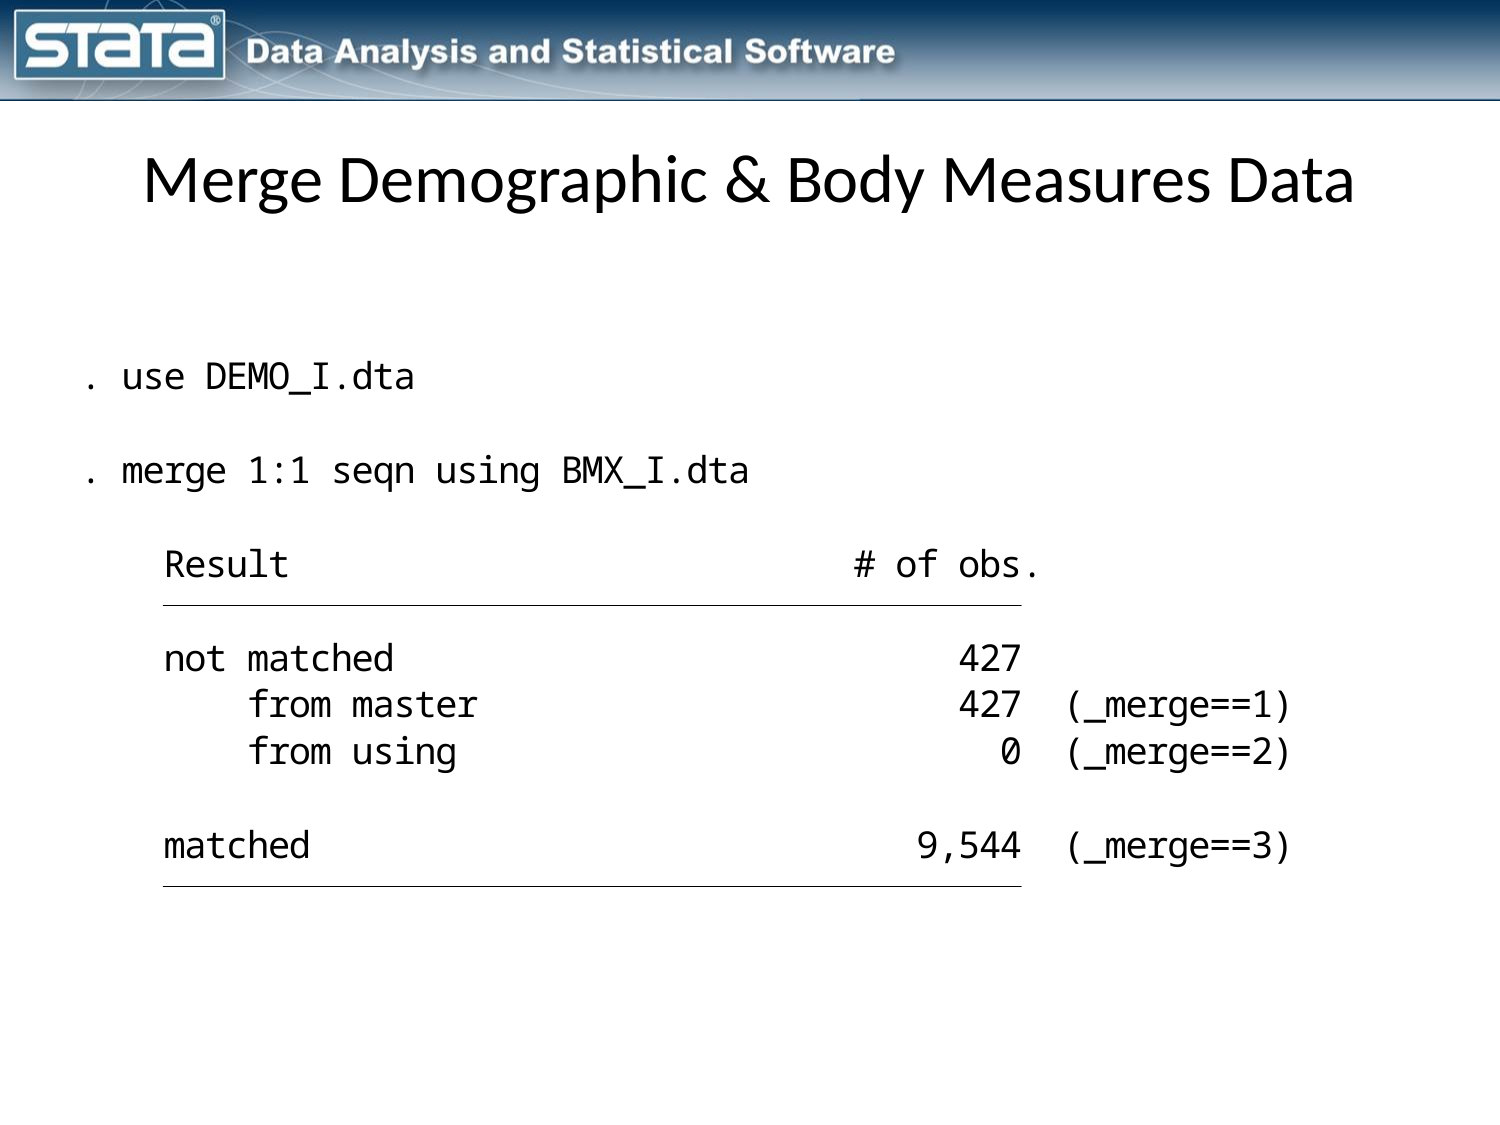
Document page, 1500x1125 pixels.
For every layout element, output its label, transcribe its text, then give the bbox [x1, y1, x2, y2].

title Merge Demographic & Body Measures Data [0, 99, 1500, 250]
picture [74, 349, 1324, 913]
picture [0, 0, 1500, 99]
